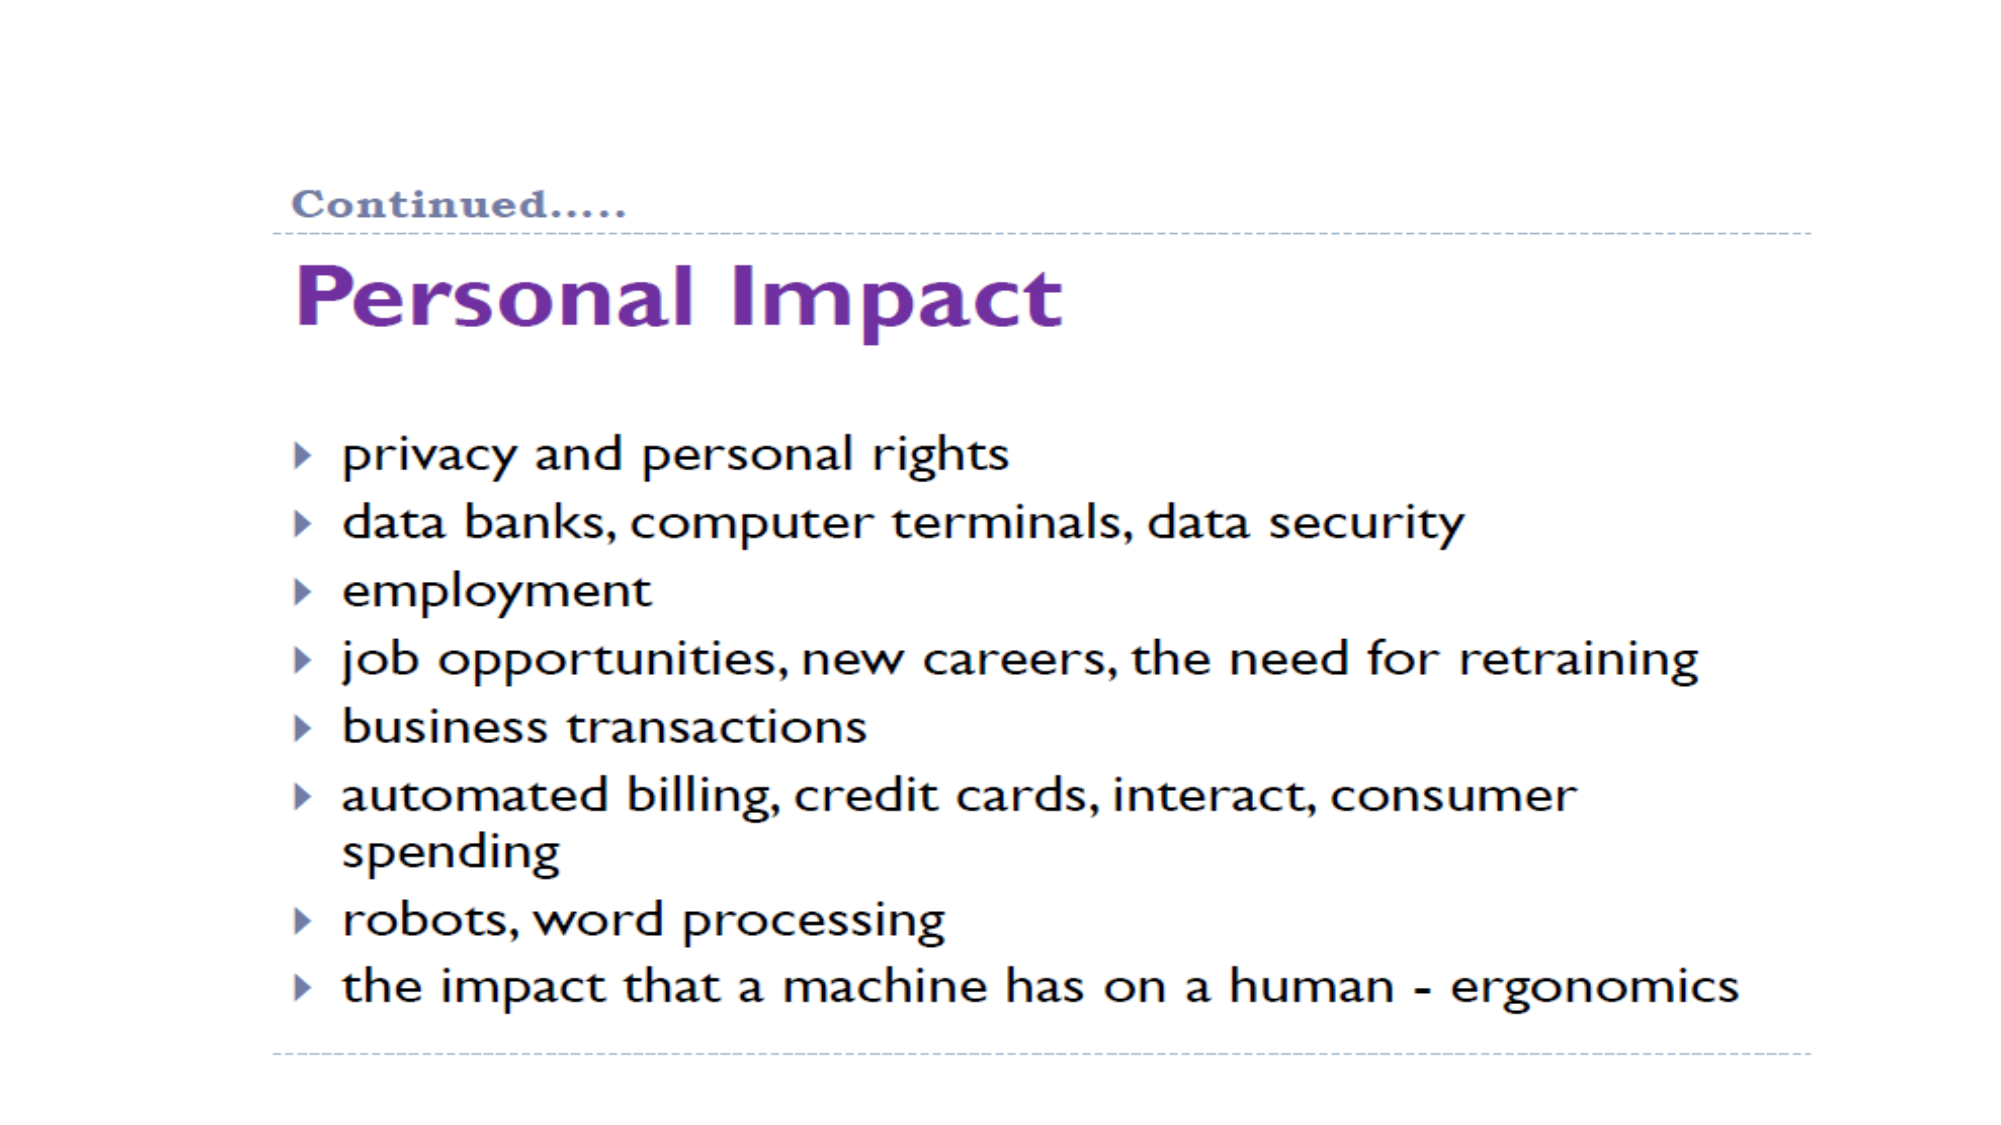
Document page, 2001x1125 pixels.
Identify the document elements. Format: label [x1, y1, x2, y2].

picture [229, 83, 1846, 1061]
